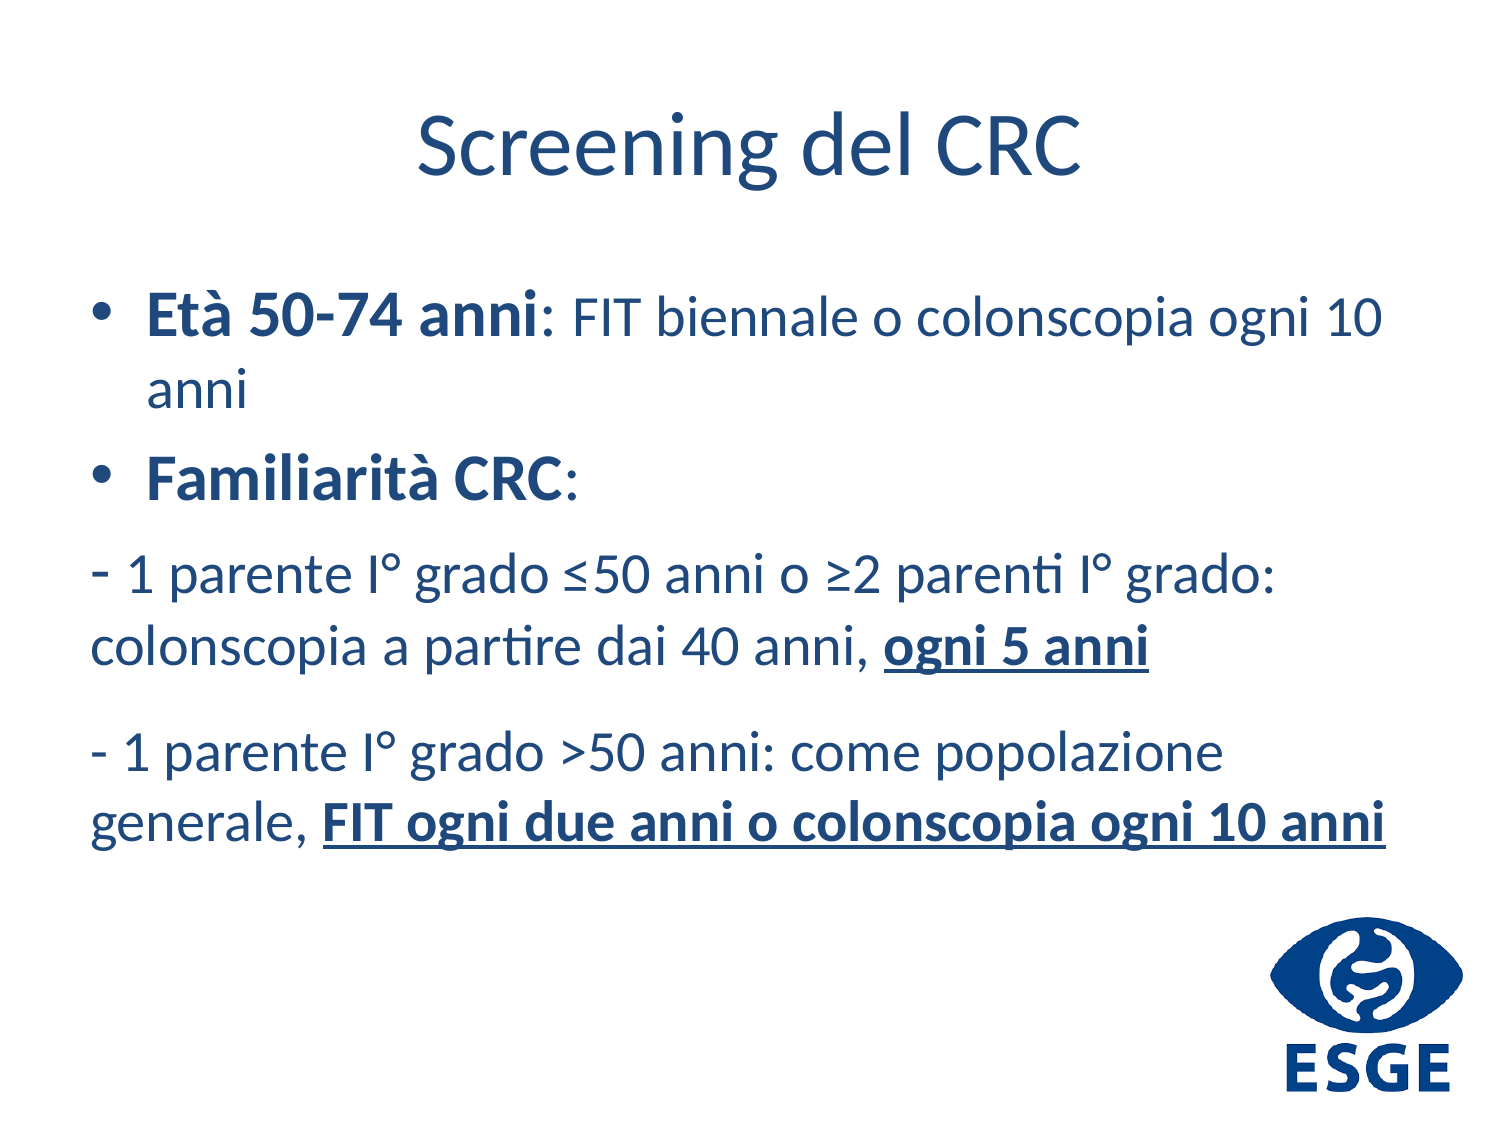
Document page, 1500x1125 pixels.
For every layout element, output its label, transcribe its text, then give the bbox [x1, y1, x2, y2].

title Screening del CRC [74, 44, 1426, 233]
list Età 50-74 anni: FIT biennale o colonscopia ogni 10 anni Familiarità CRC: - 1 parente I° grado ≤50 anni o ≥2 parenti I° grado: colonscopia a partire dai 40 anni, ogni 5 anni - 1 parente I° grado >50 anni: come popolazione generale, FIT ogni due anni o colonscopia ogni 10 anni [74, 262, 1426, 1006]
picture [1269, 917, 1464, 1092]
